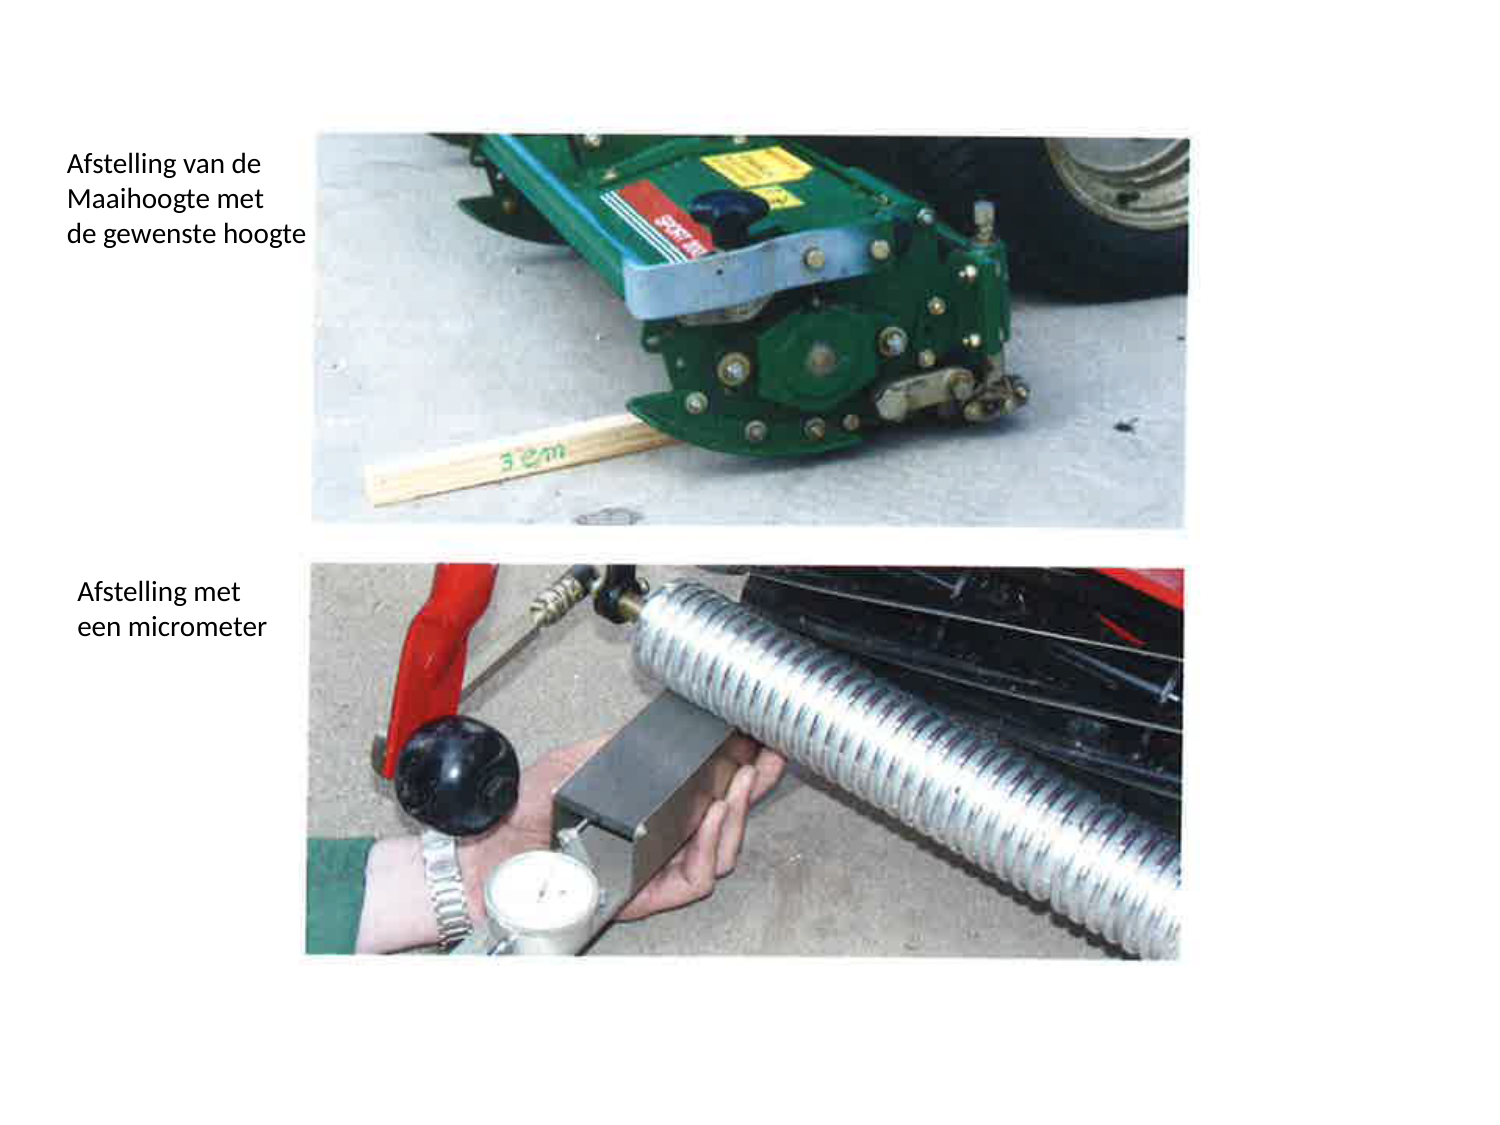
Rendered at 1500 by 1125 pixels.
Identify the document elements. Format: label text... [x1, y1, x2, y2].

picture [293, 113, 1207, 972]
text_box Afstelling van de Maaihoogte met de gewenste hoogte [52, 137, 288, 257]
text_box Afstelling met een micrometer [62, 564, 283, 650]
